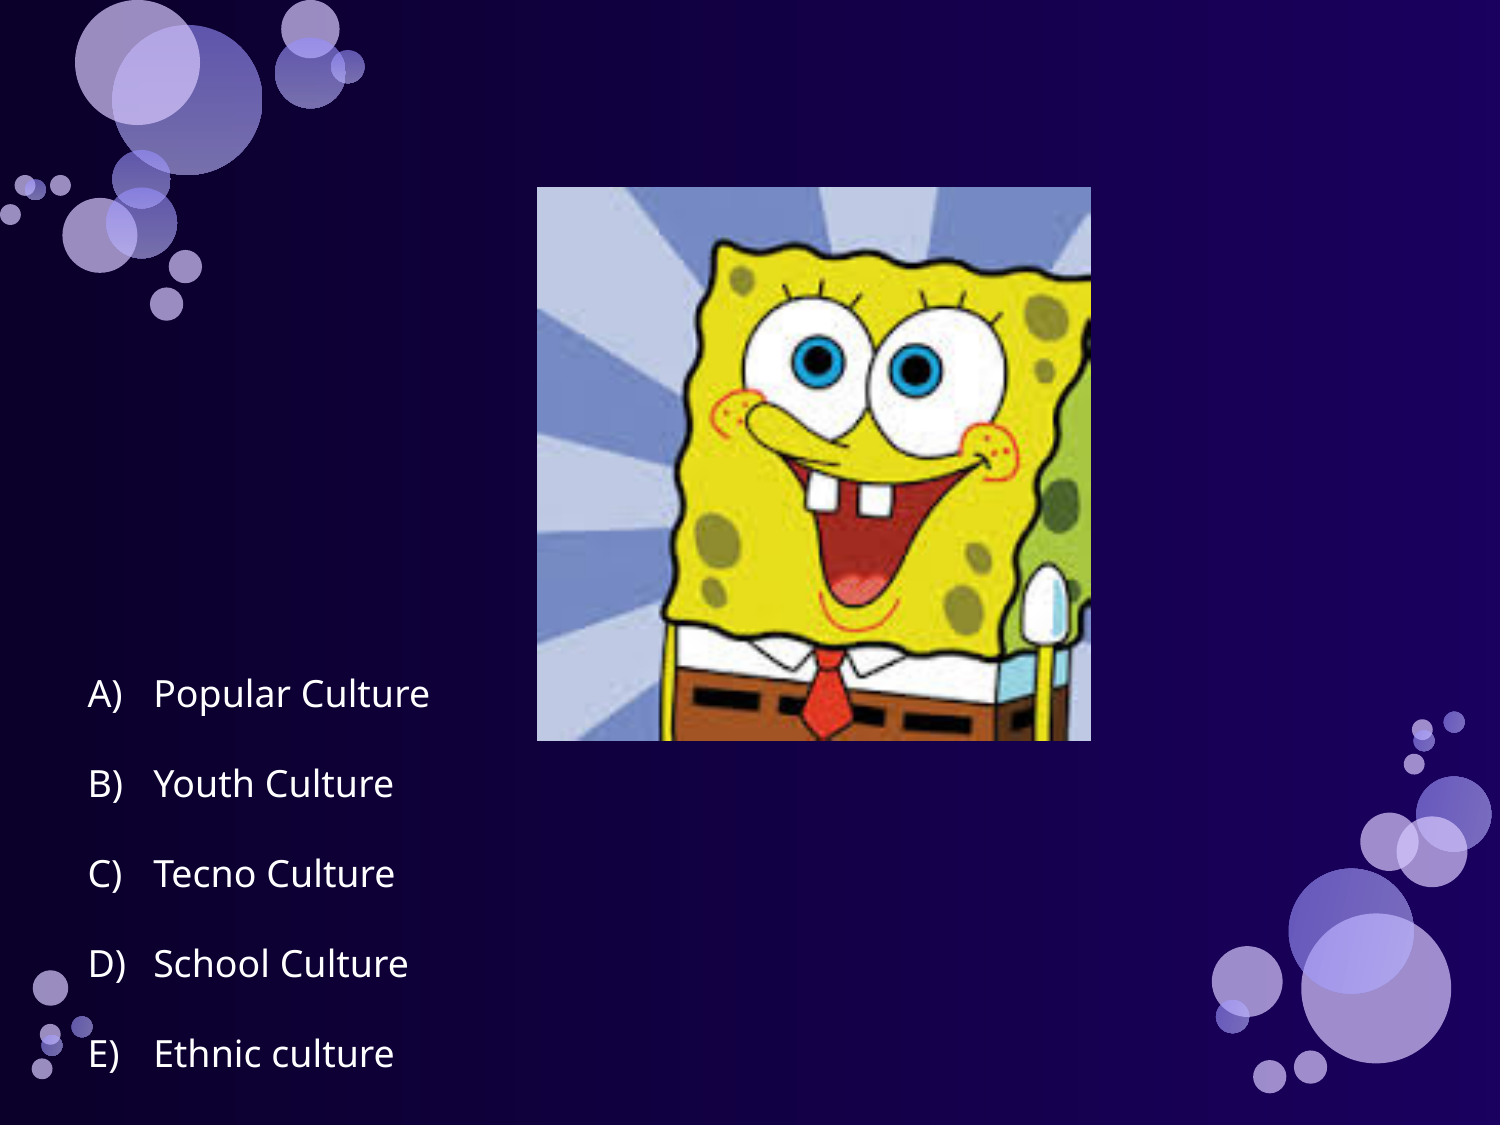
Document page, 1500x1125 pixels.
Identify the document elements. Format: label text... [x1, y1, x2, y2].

picture [535, 185, 1093, 743]
text_box Popular Culture Youth Culture Tecno Culture School Culture Ethnic culture [72, 662, 456, 1125]
